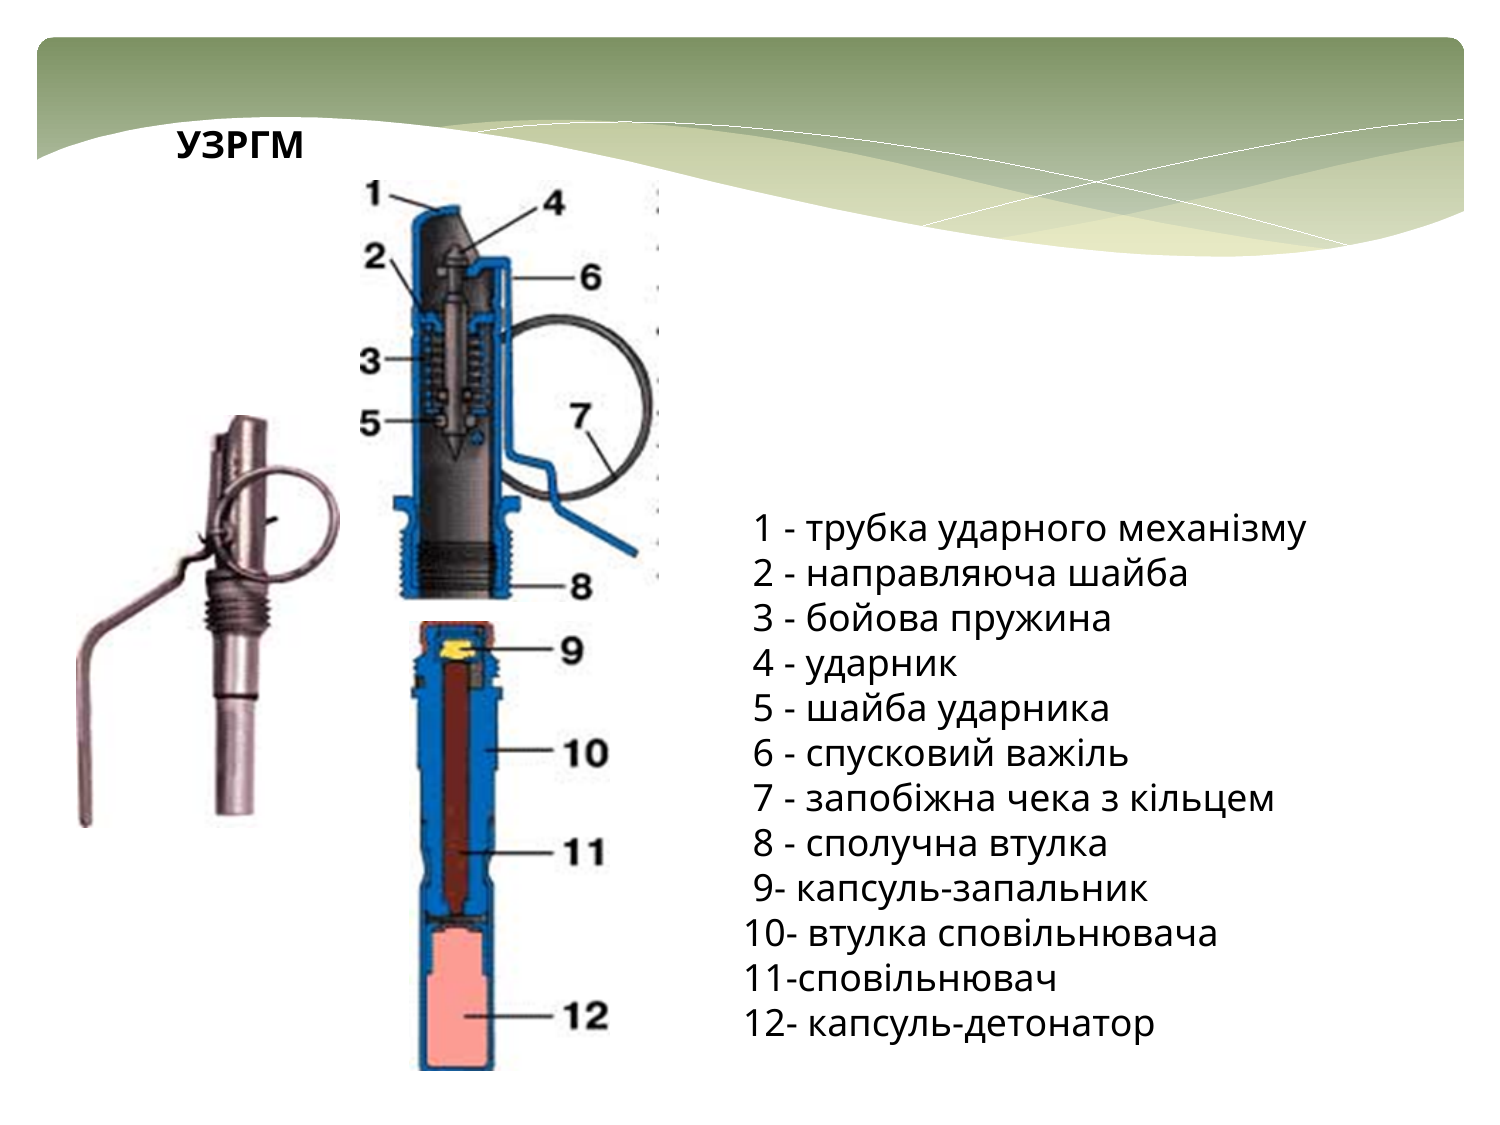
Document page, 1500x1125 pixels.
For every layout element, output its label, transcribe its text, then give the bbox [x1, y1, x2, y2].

text_box УЗРГМ [161, 113, 320, 174]
picture [359, 180, 659, 603]
text_box 1 - трубка ударного механізму 2 - направляюча шайба 3 - бойова пружина 4 - ударник 5 - шайба ударника 6 - спусковий важіль 7 - запобіжна чека з кільцем 8 - сполучна втулка 9- капсуль-запальник 10- втулка сповільнювача 11-сповільнювач 12- капсуль-детонатор [718, 496, 1469, 1052]
picture [76, 415, 340, 828]
picture [408, 621, 610, 1071]
